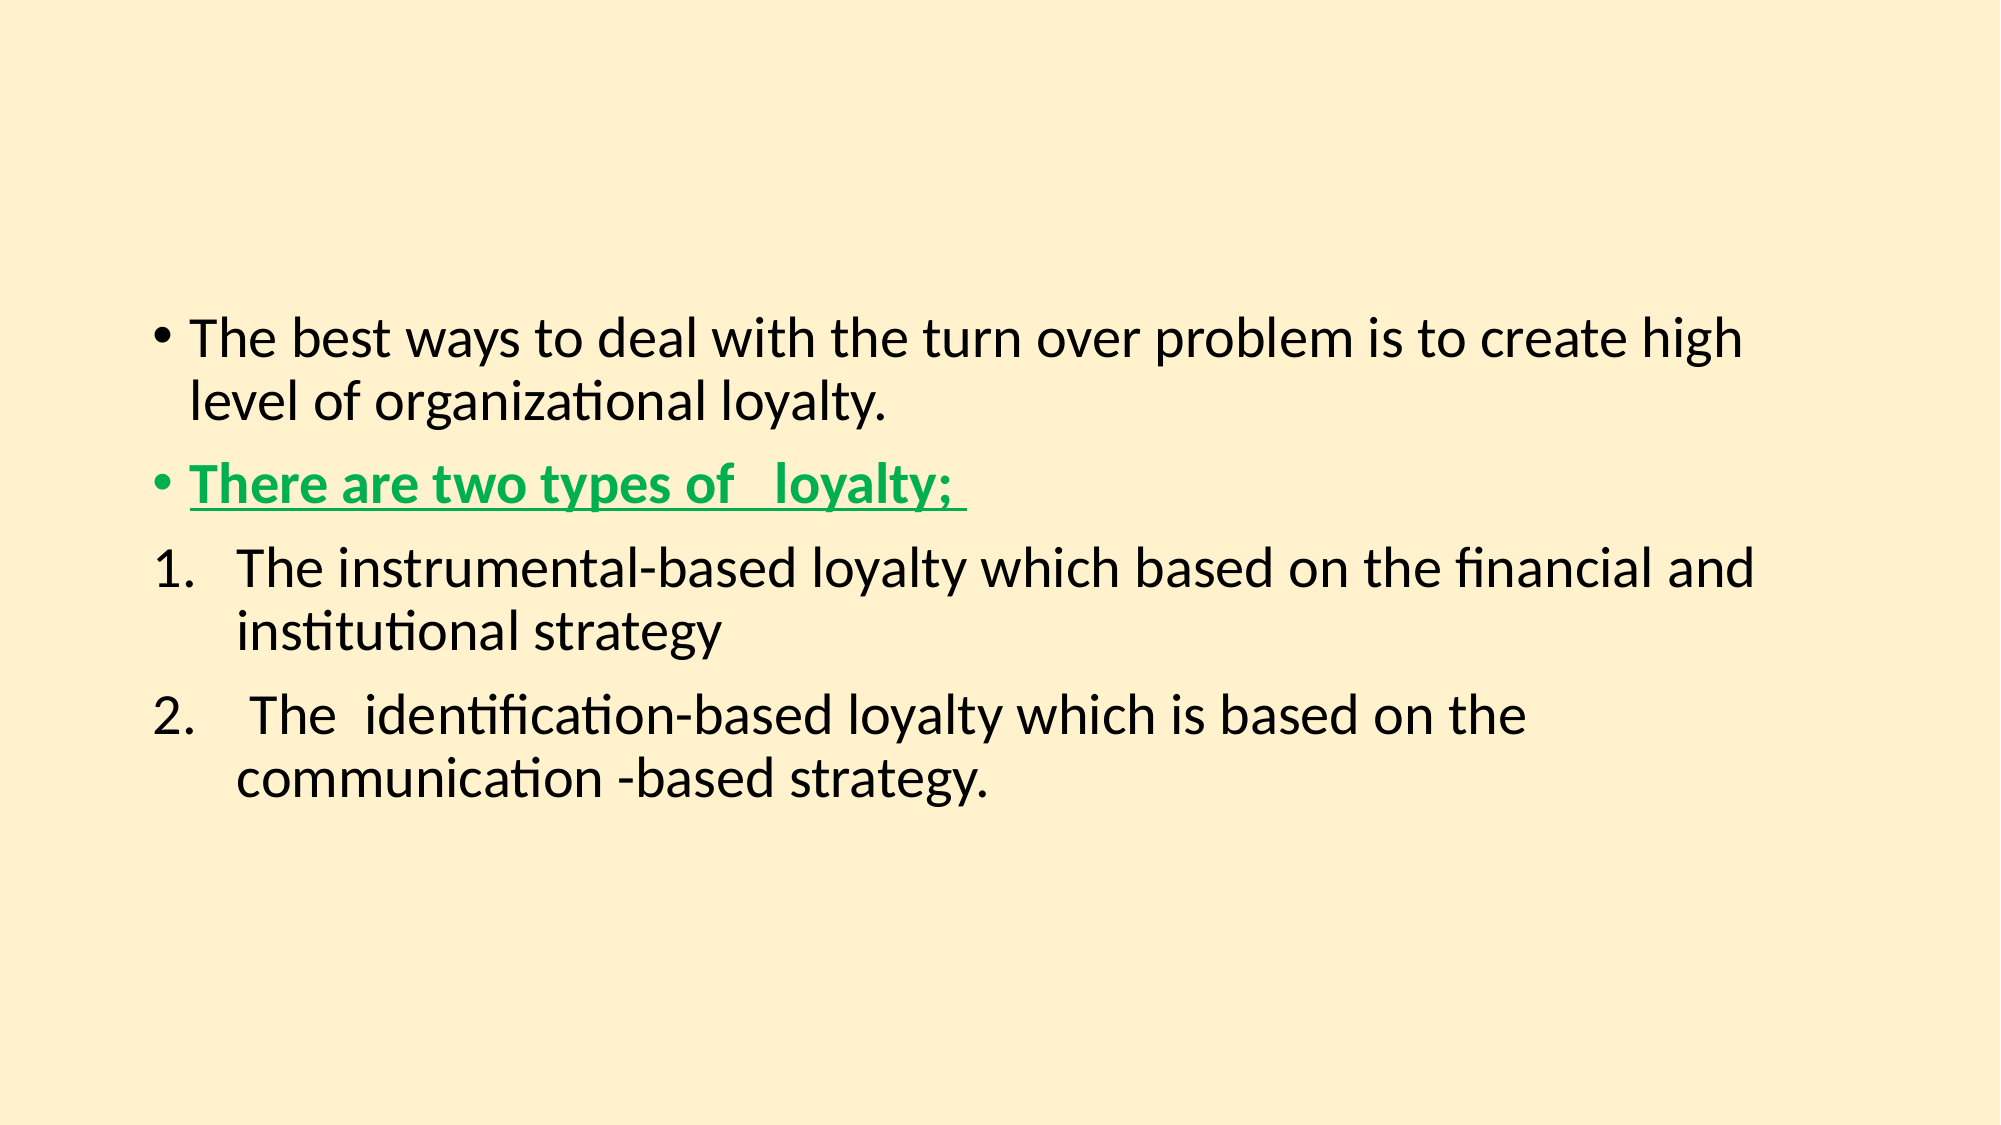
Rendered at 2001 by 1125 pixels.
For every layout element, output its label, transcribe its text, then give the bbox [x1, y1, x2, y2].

list The best ways to deal with the turn over problem is to create high level of organizational loyalty. There are two types of loyalty; The instrumental-based loyalty which based on the financial and institutional strategy The identification-based loyalty which is based on the communication -based strategy. [137, 299, 1863, 1014]
